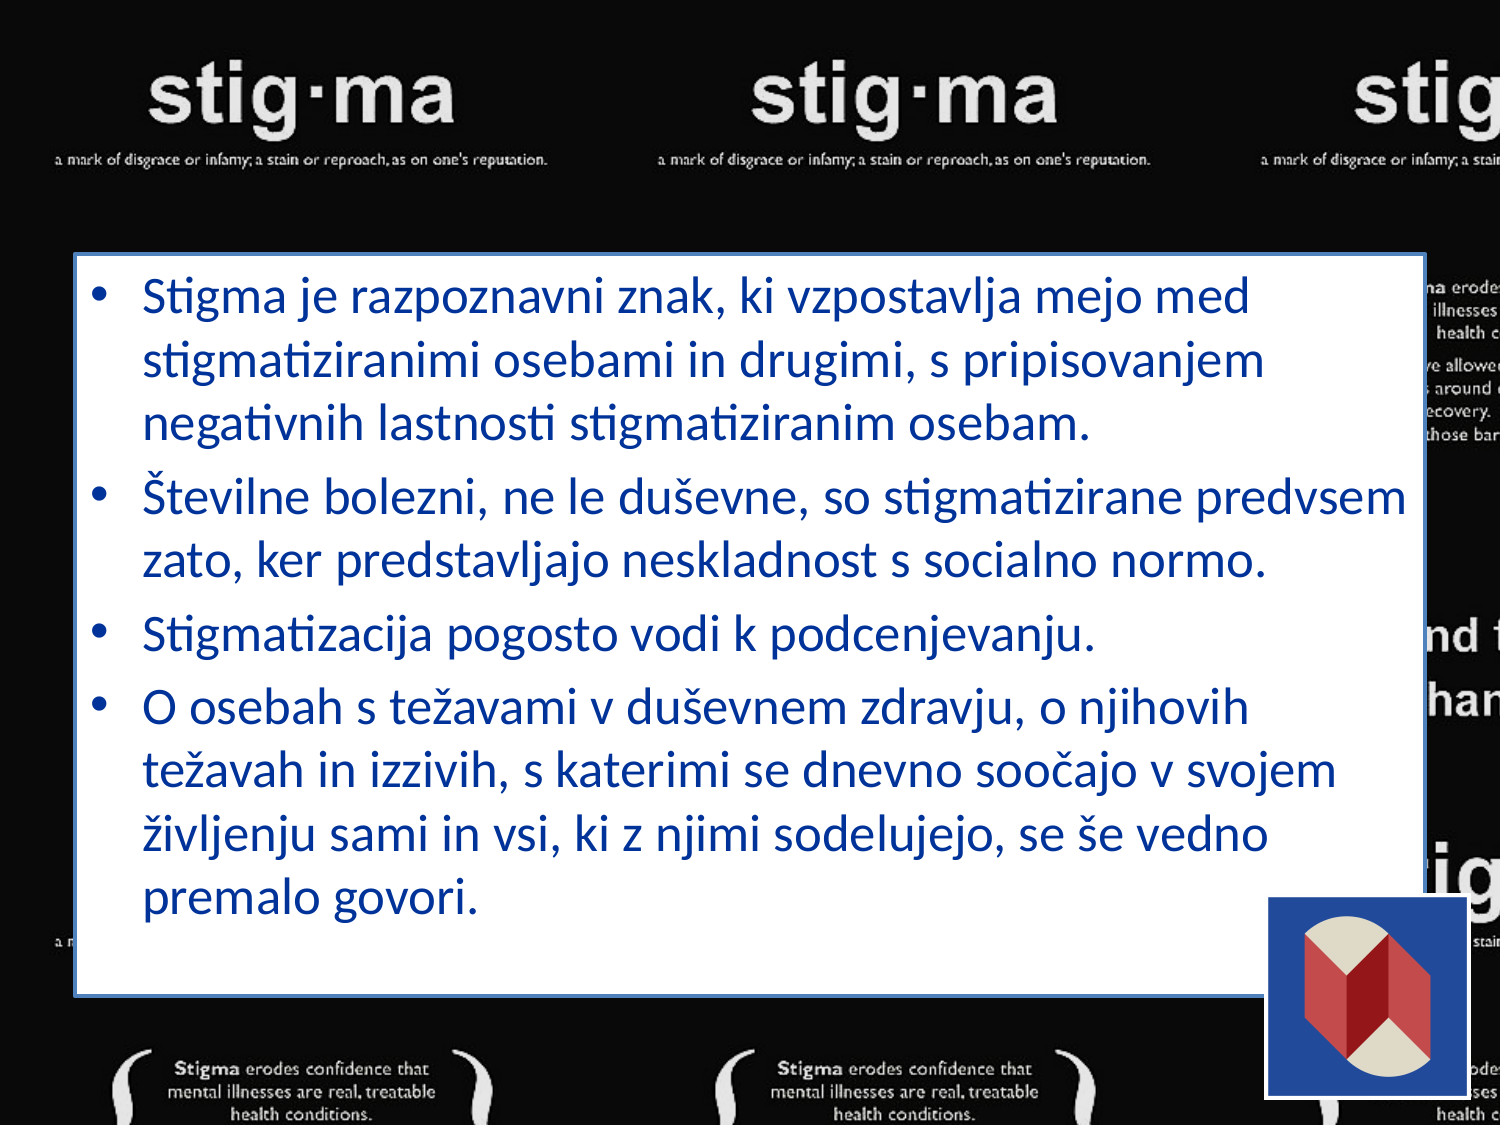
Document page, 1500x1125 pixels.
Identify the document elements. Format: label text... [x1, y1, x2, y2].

list Stigma je razpoznavni znak, ki vzpostavlja mejo med stigmatiziranimi osebami in drugimi, s pripisovanjem negativnih lastnosti stigmatiziranim osebam. Številne bolezni, ne le duševne, so stigmatizirane predvsem zato, ker predstavljajo neskladnost s socialno normo. Stigmatizacija pogosto vodi k podcenjevanju. O osebah s težavami v duševnem zdravju, o njihovih težavah in izzivih, s katerimi se dnevno soočajo v svojem življenju sami in vsi, ki z njimi sodelujejo, se še vedno premalo govori. [73, 252, 1427, 998]
picture [0, 0, 1500, 1125]
